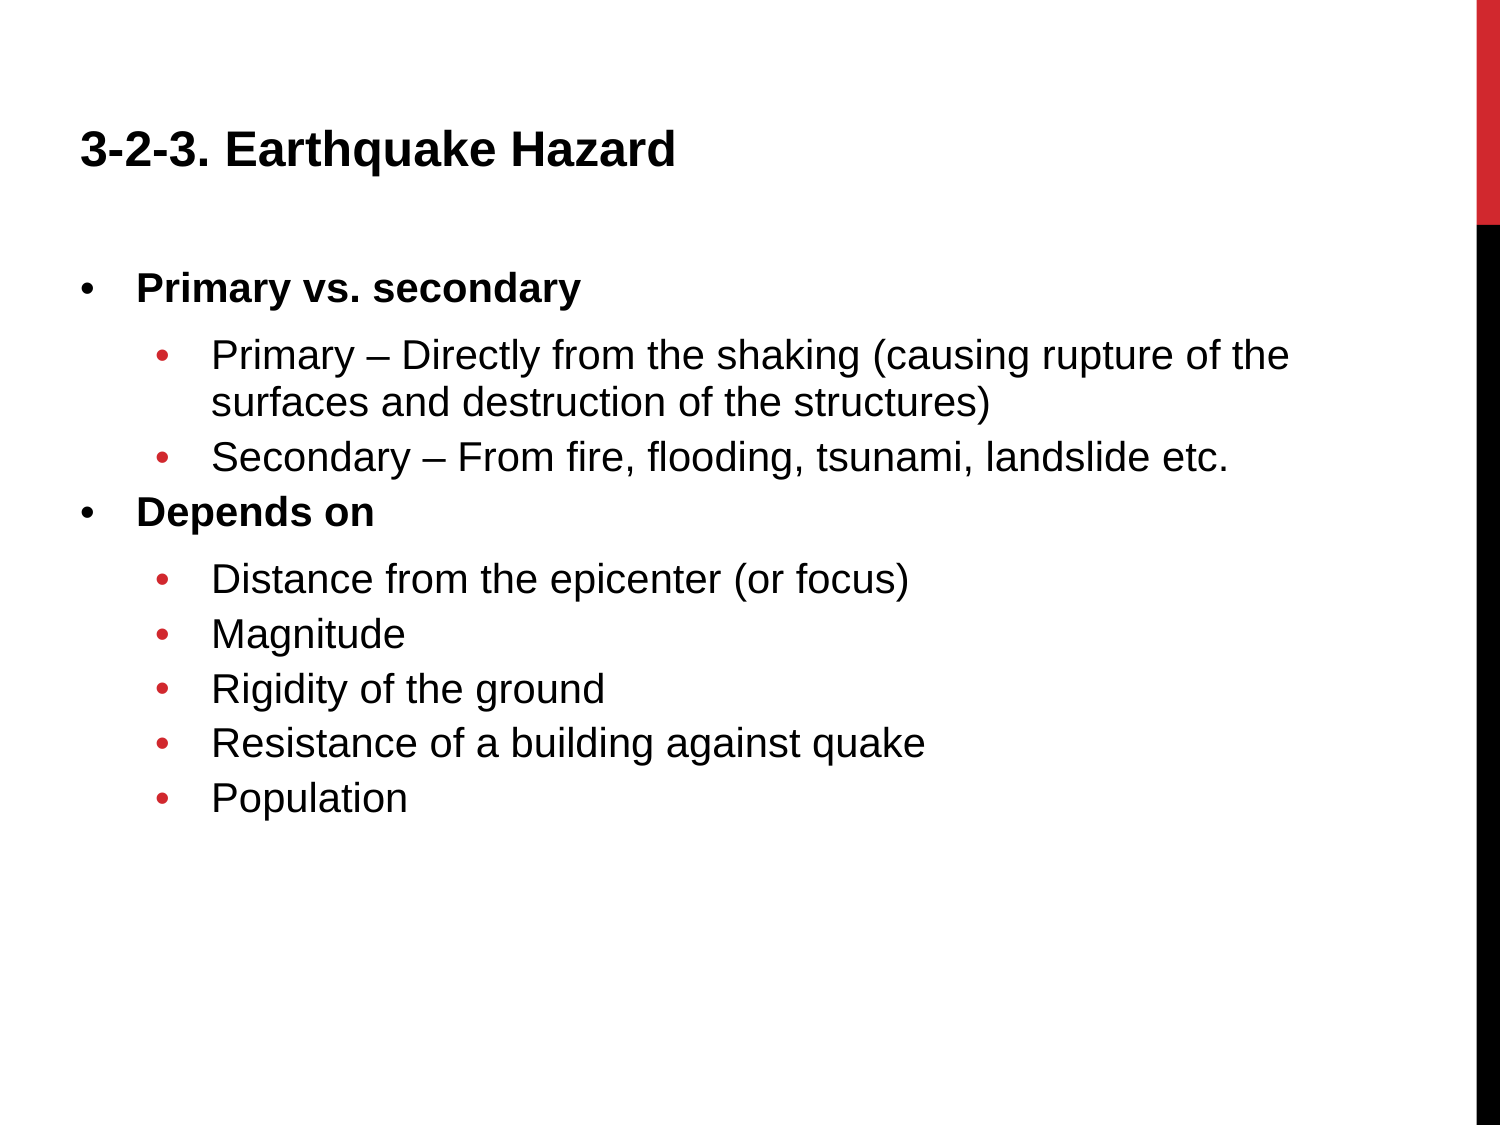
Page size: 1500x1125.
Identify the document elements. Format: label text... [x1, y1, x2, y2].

list 3-2-3. Earthquake Hazard Primary vs. secondary Primary – Directly from the shaking (causing rupture of the surfaces and destruction of the structures) Secondary – From fire, flooding, tsunami, landslide etc. Depends on Distance from the epicenter (or focus) Magnitude Rigidity of the ground Resistance of a building against quake Population [64, 113, 1315, 1005]
